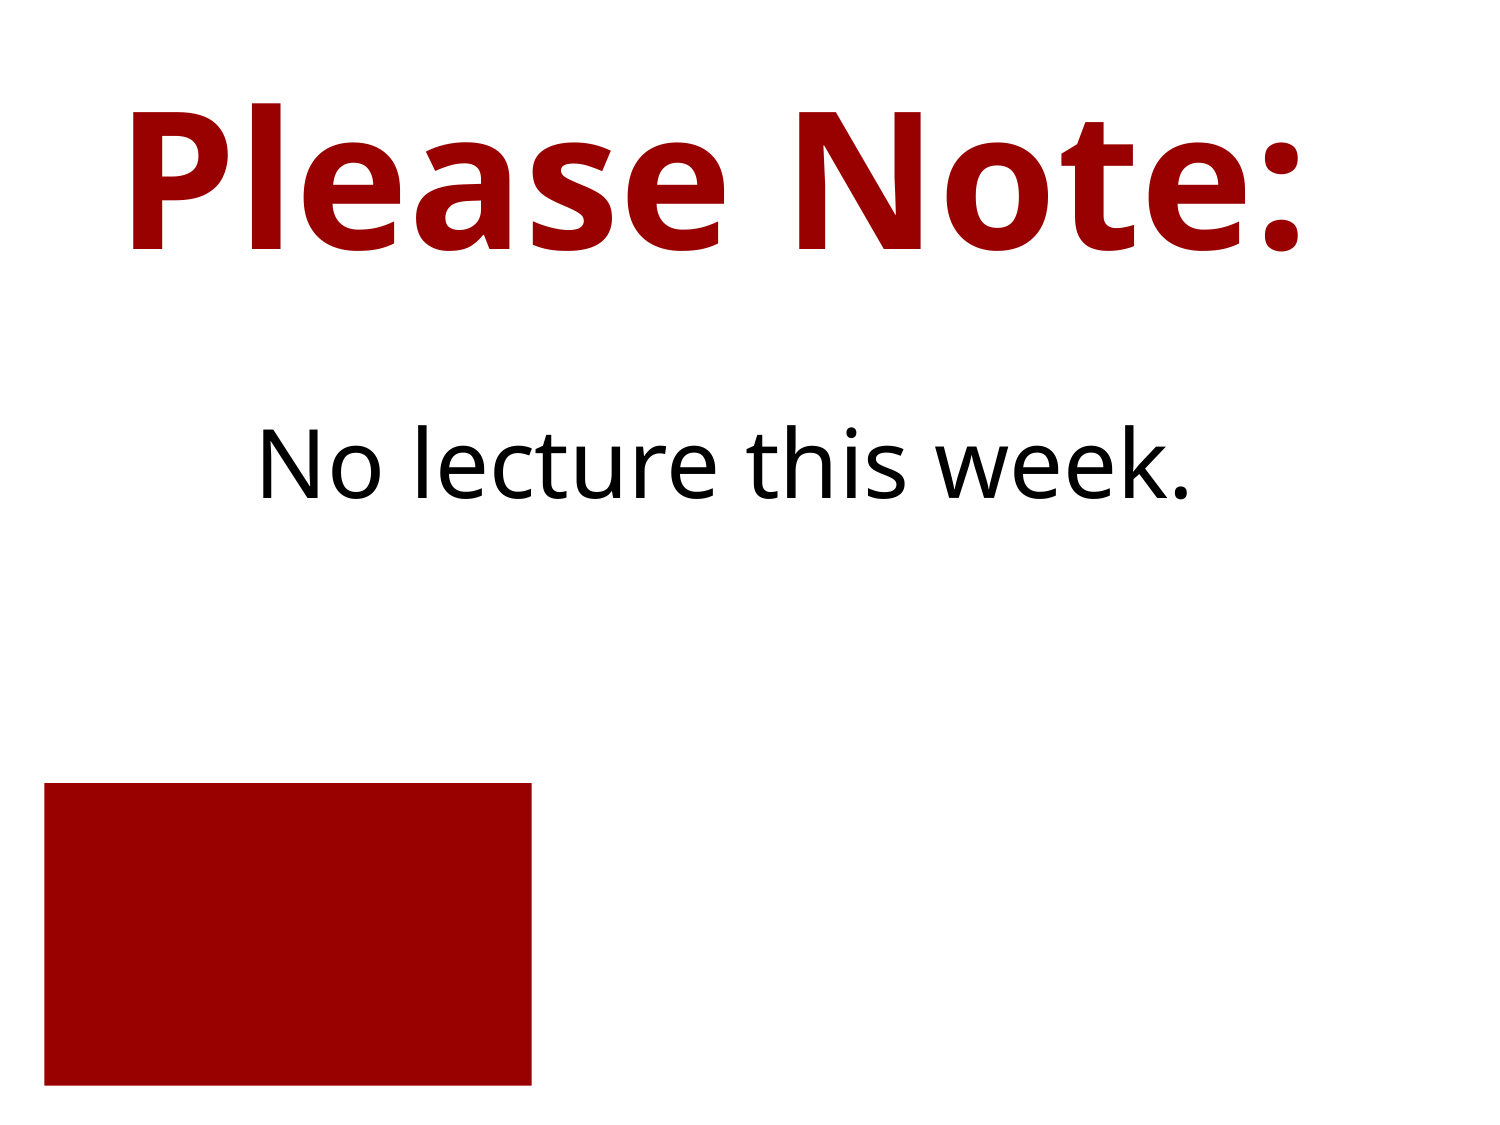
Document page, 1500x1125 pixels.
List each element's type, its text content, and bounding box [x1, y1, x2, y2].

title Please Note: No lecture this week. [81, 50, 1394, 889]
